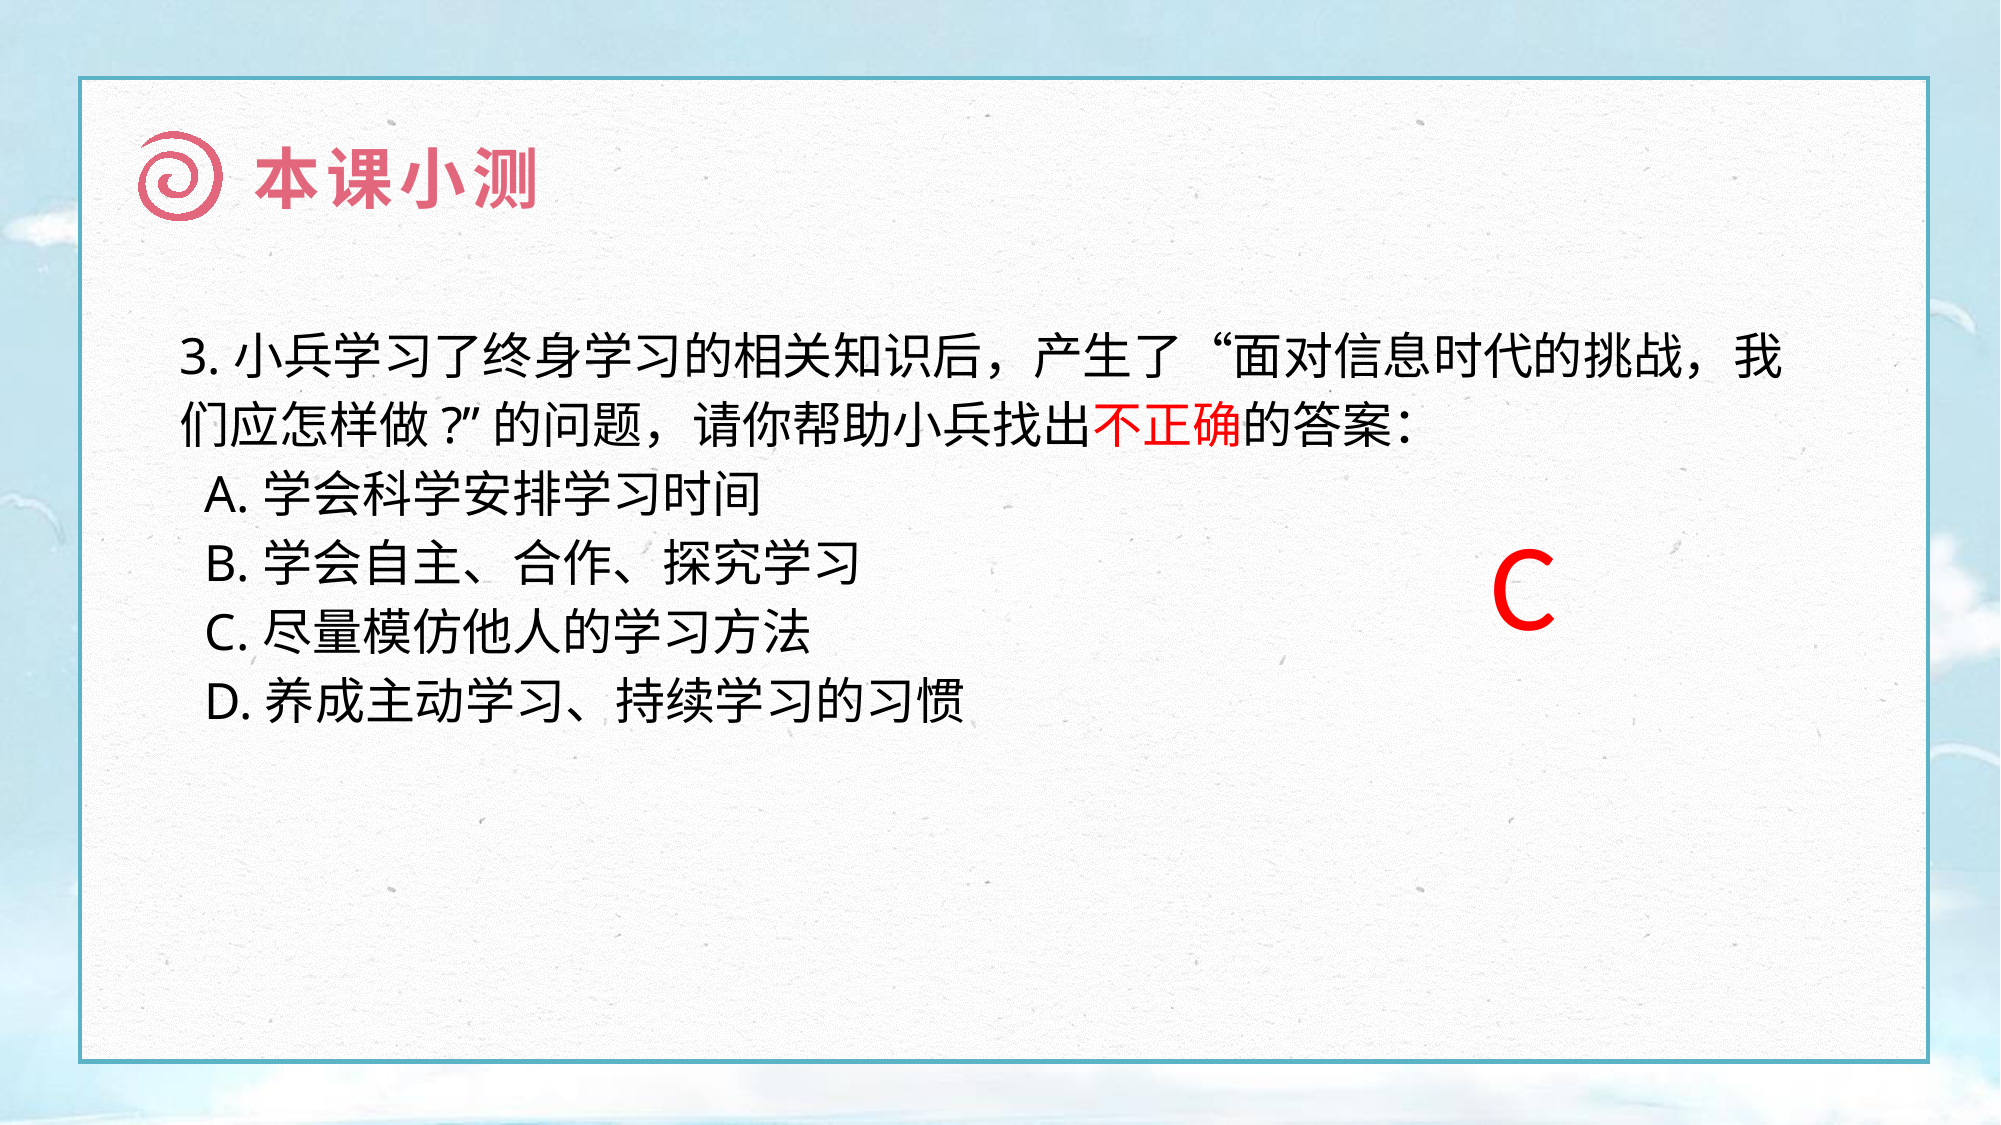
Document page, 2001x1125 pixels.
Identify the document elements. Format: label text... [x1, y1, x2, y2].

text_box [135, 118, 856, 237]
text_box C [1475, 497, 1654, 663]
text_box 3.小兵学习了终身学习的相关知识后，产生了“面对信息时代的挑战，我们应怎样做?”的问题，请你帮助小兵找出不正确的答案： A.学会科学安排学习时间 B.学会自主、合作、探究学习 C.尽量模仿他人的学习方法 D.养成主动学习、持续学习的习惯 [164, 307, 1836, 803]
picture [0, 0, 2001, 1125]
